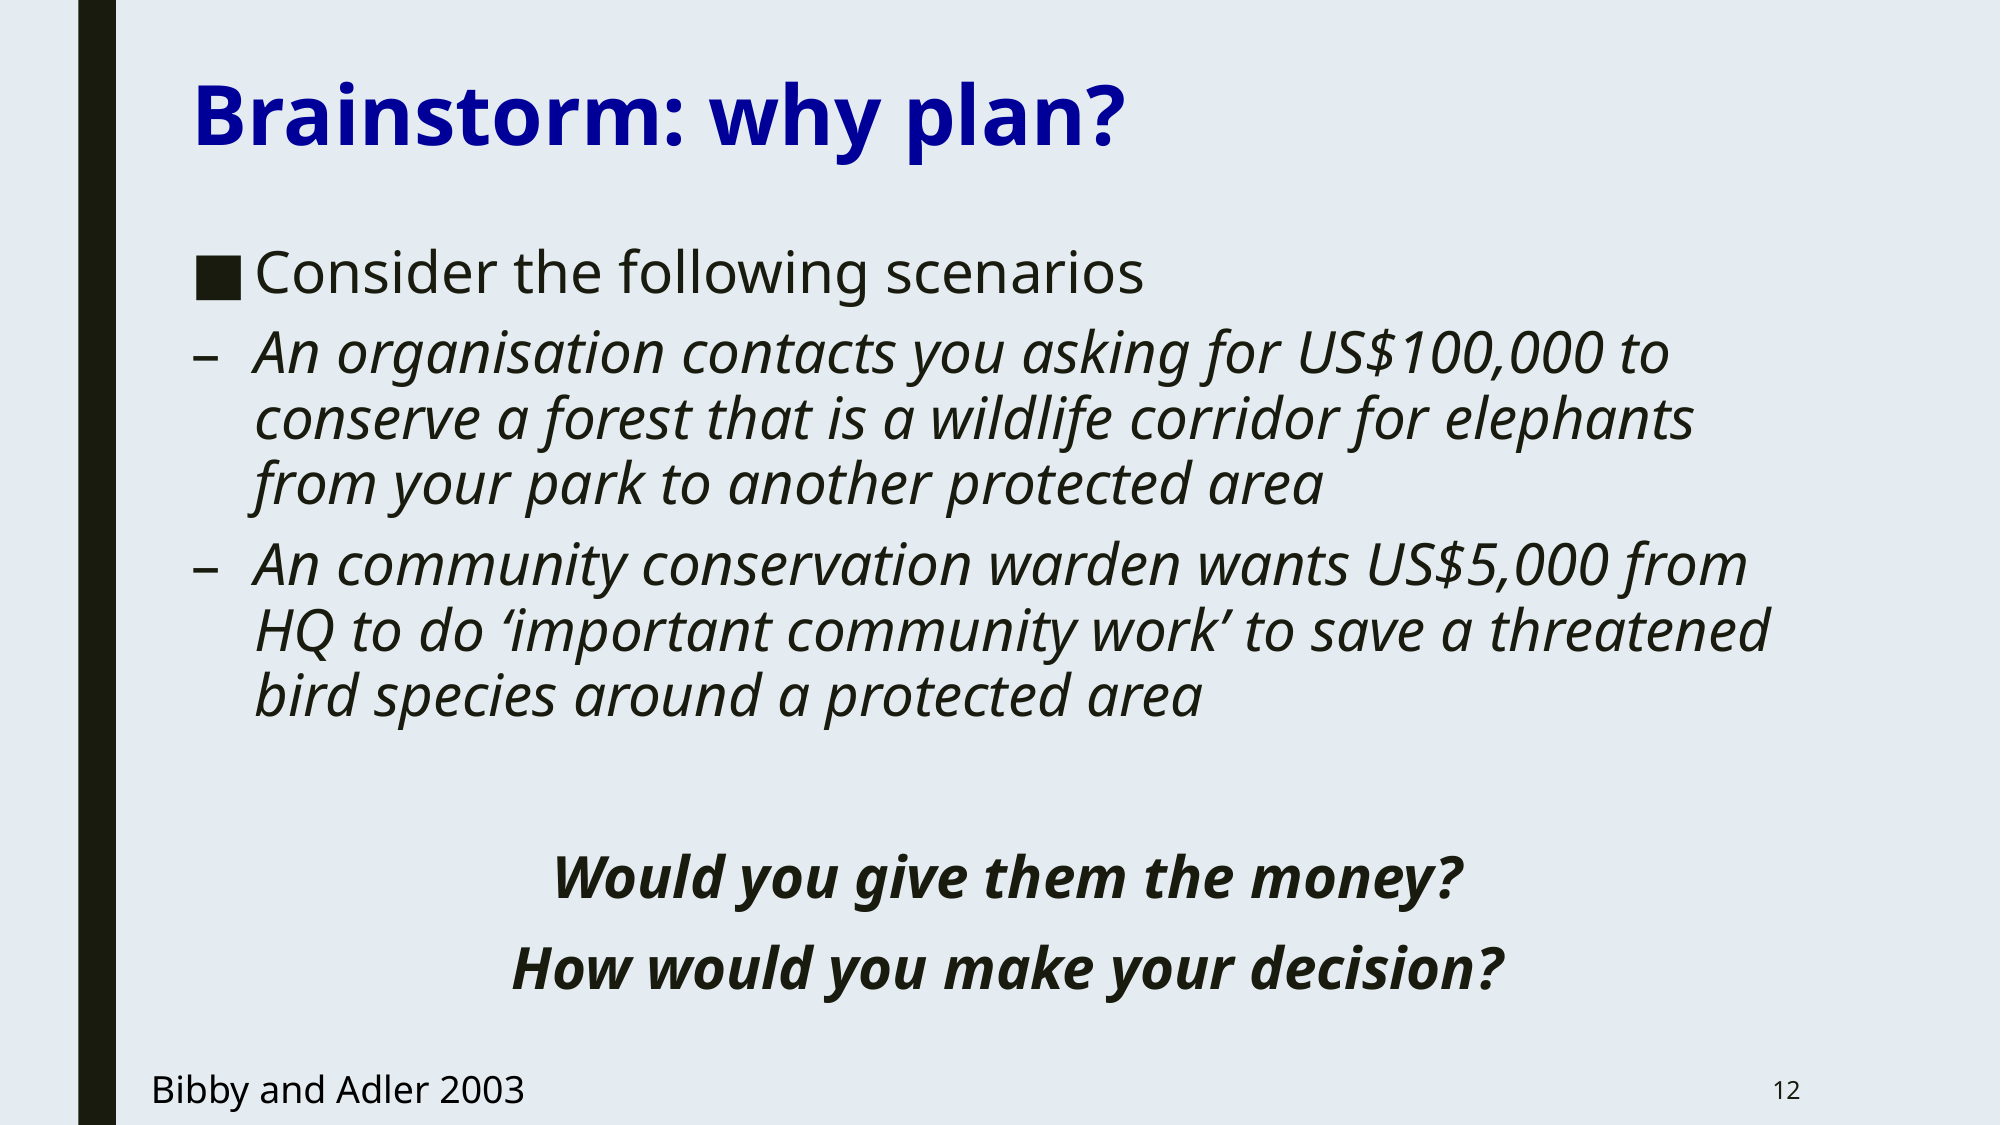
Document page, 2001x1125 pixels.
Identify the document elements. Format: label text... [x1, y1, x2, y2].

text_box Bibby and Adler 2003 [136, 1058, 1089, 1119]
text_box Brainstorm: why plan? [176, 67, 1839, 234]
slide_number 12 [1553, 1058, 1816, 1125]
text_box Consider the following scenarios An organisation contacts you asking for US$100,000 to conserve a forest that is a wildlife corridor for elephants from your park to another protected area An community conservation warden wants US$5,000 from HQ to do ‘important community work’ to save a threatened bird species around a protected area Would you give them the money? How would you make your decision? [176, 234, 1839, 964]
